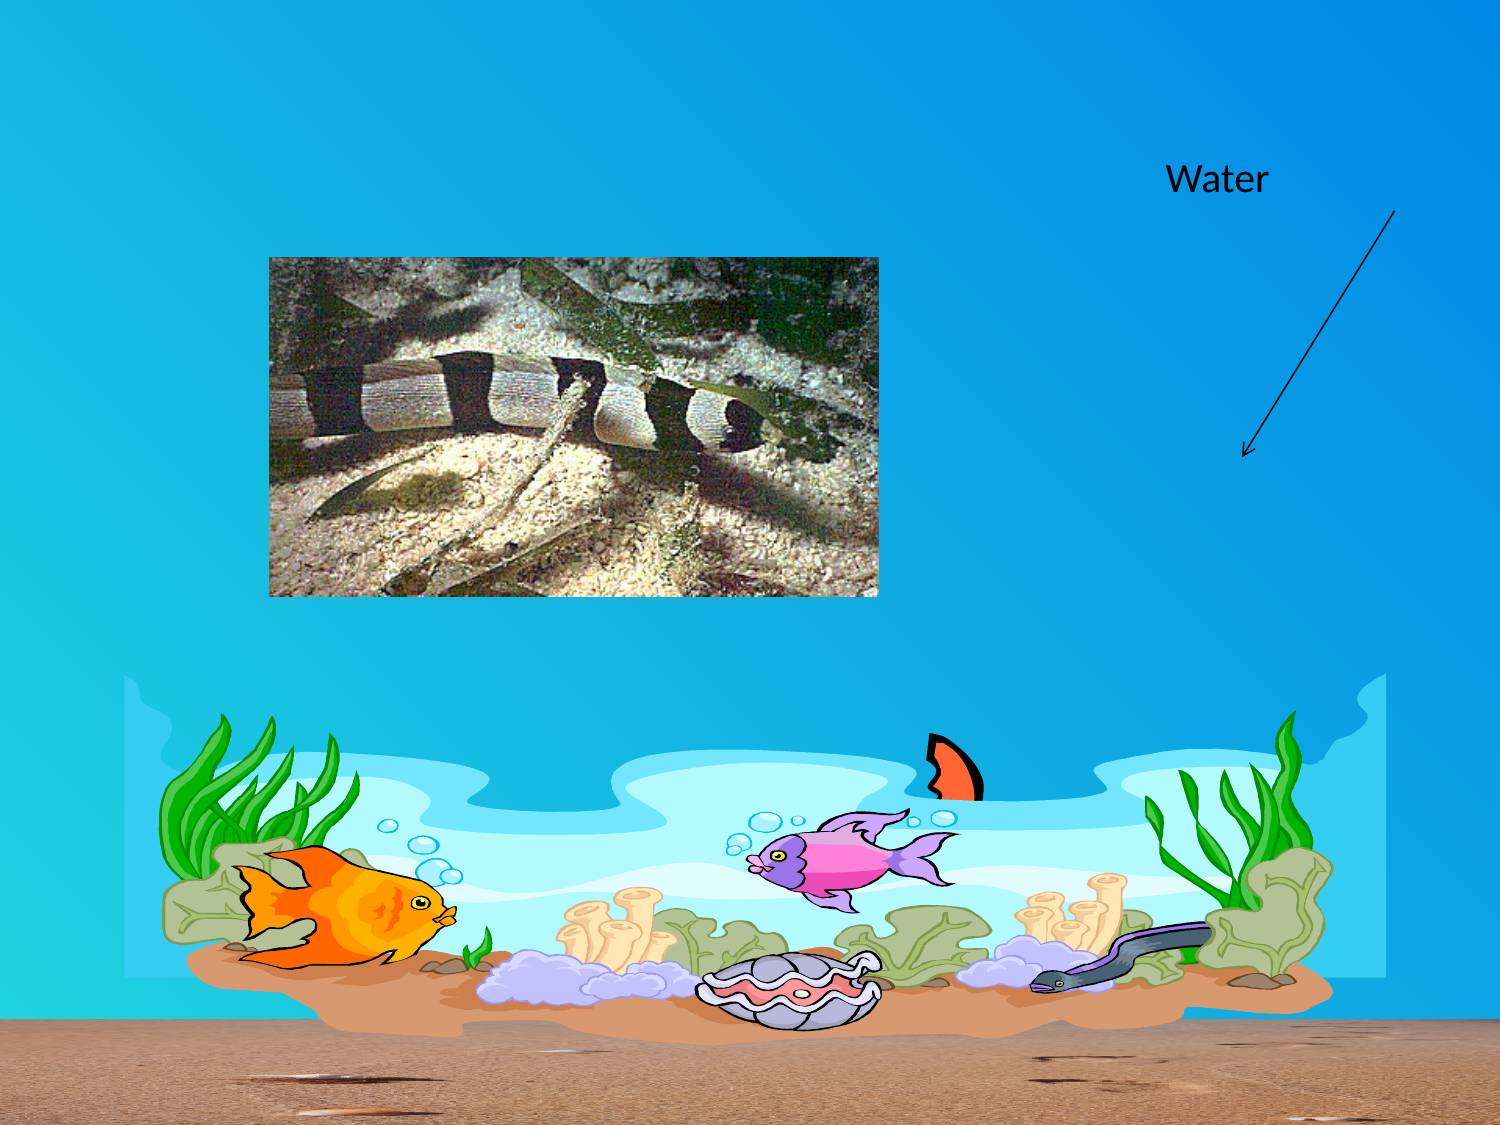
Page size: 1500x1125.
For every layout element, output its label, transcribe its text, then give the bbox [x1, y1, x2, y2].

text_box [1195, 257, 1442, 411]
picture [0, 0, 1500, 1125]
title Water [773, 58, 1500, 293]
